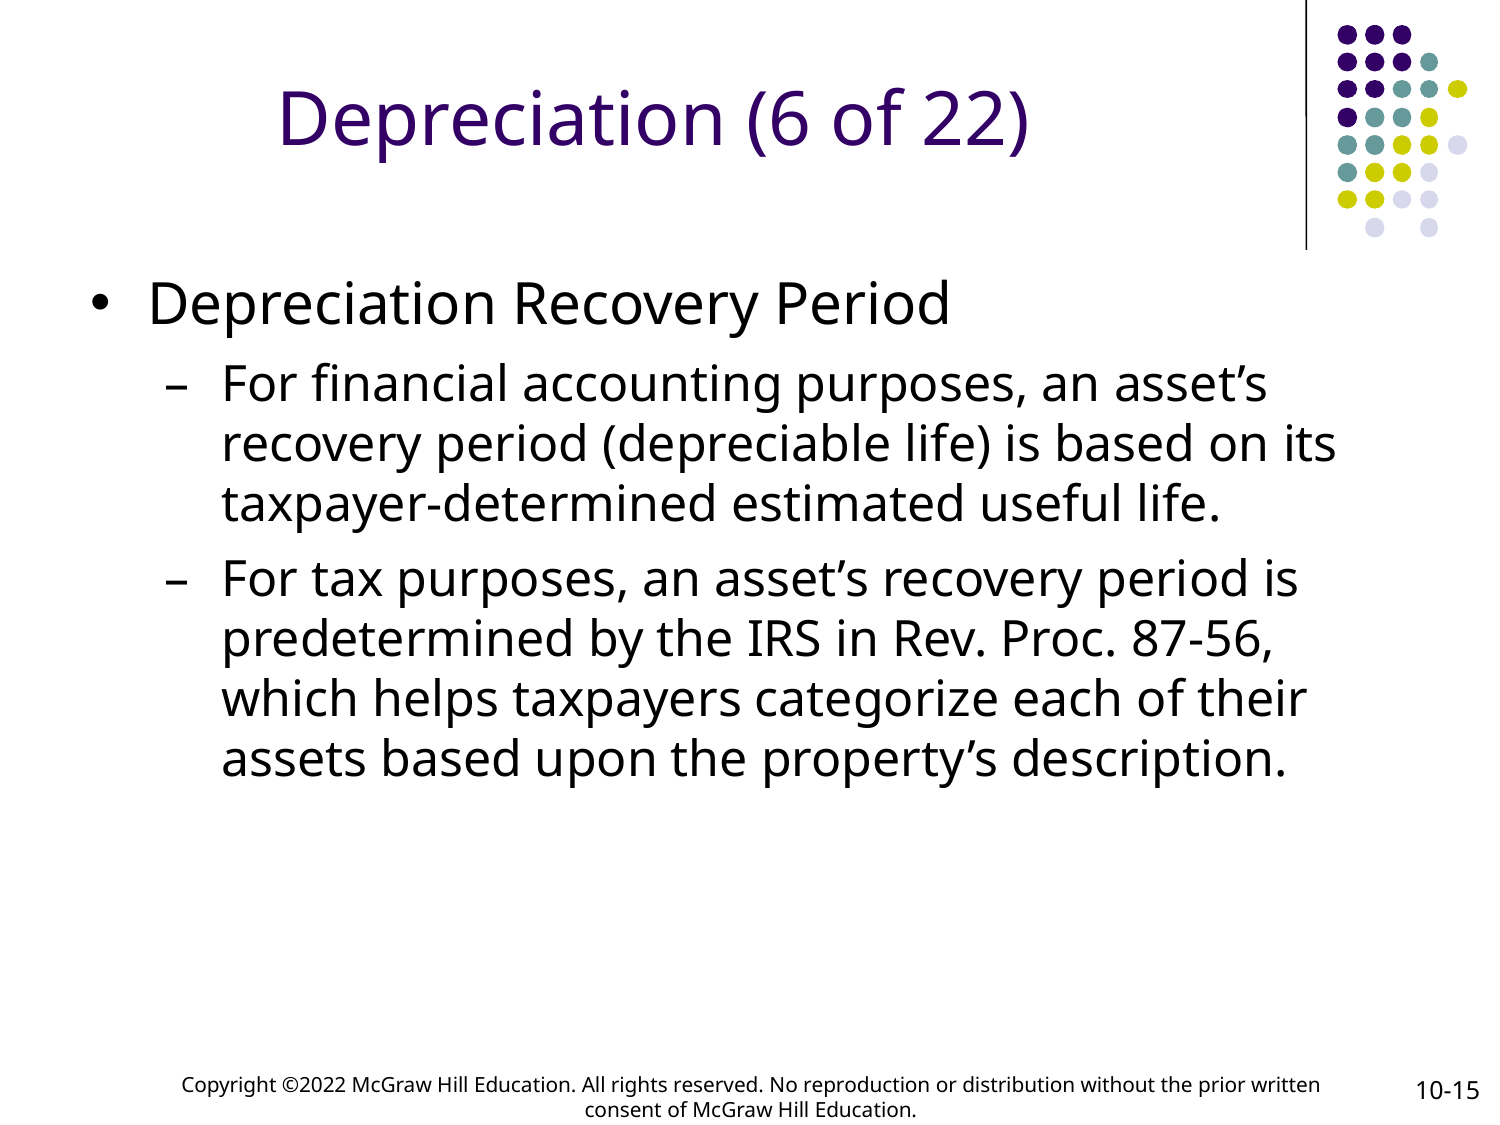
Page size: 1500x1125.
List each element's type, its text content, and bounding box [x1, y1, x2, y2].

slide_number 10-15 [1345, 1061, 1496, 1122]
title Depreciation (6 of 22) [32, 8, 1275, 234]
list Depreciation Recovery Period For financial accounting purposes, an asset’s recovery period (depreciable life) is based on its taxpayer-determined estimated useful life. For tax purposes, an asset’s recovery period is predetermined by the IRS in Rev. Proc. 87-56, which helps taxpayers categorize each of their assets based upon the property’s description. [75, 259, 1425, 1062]
